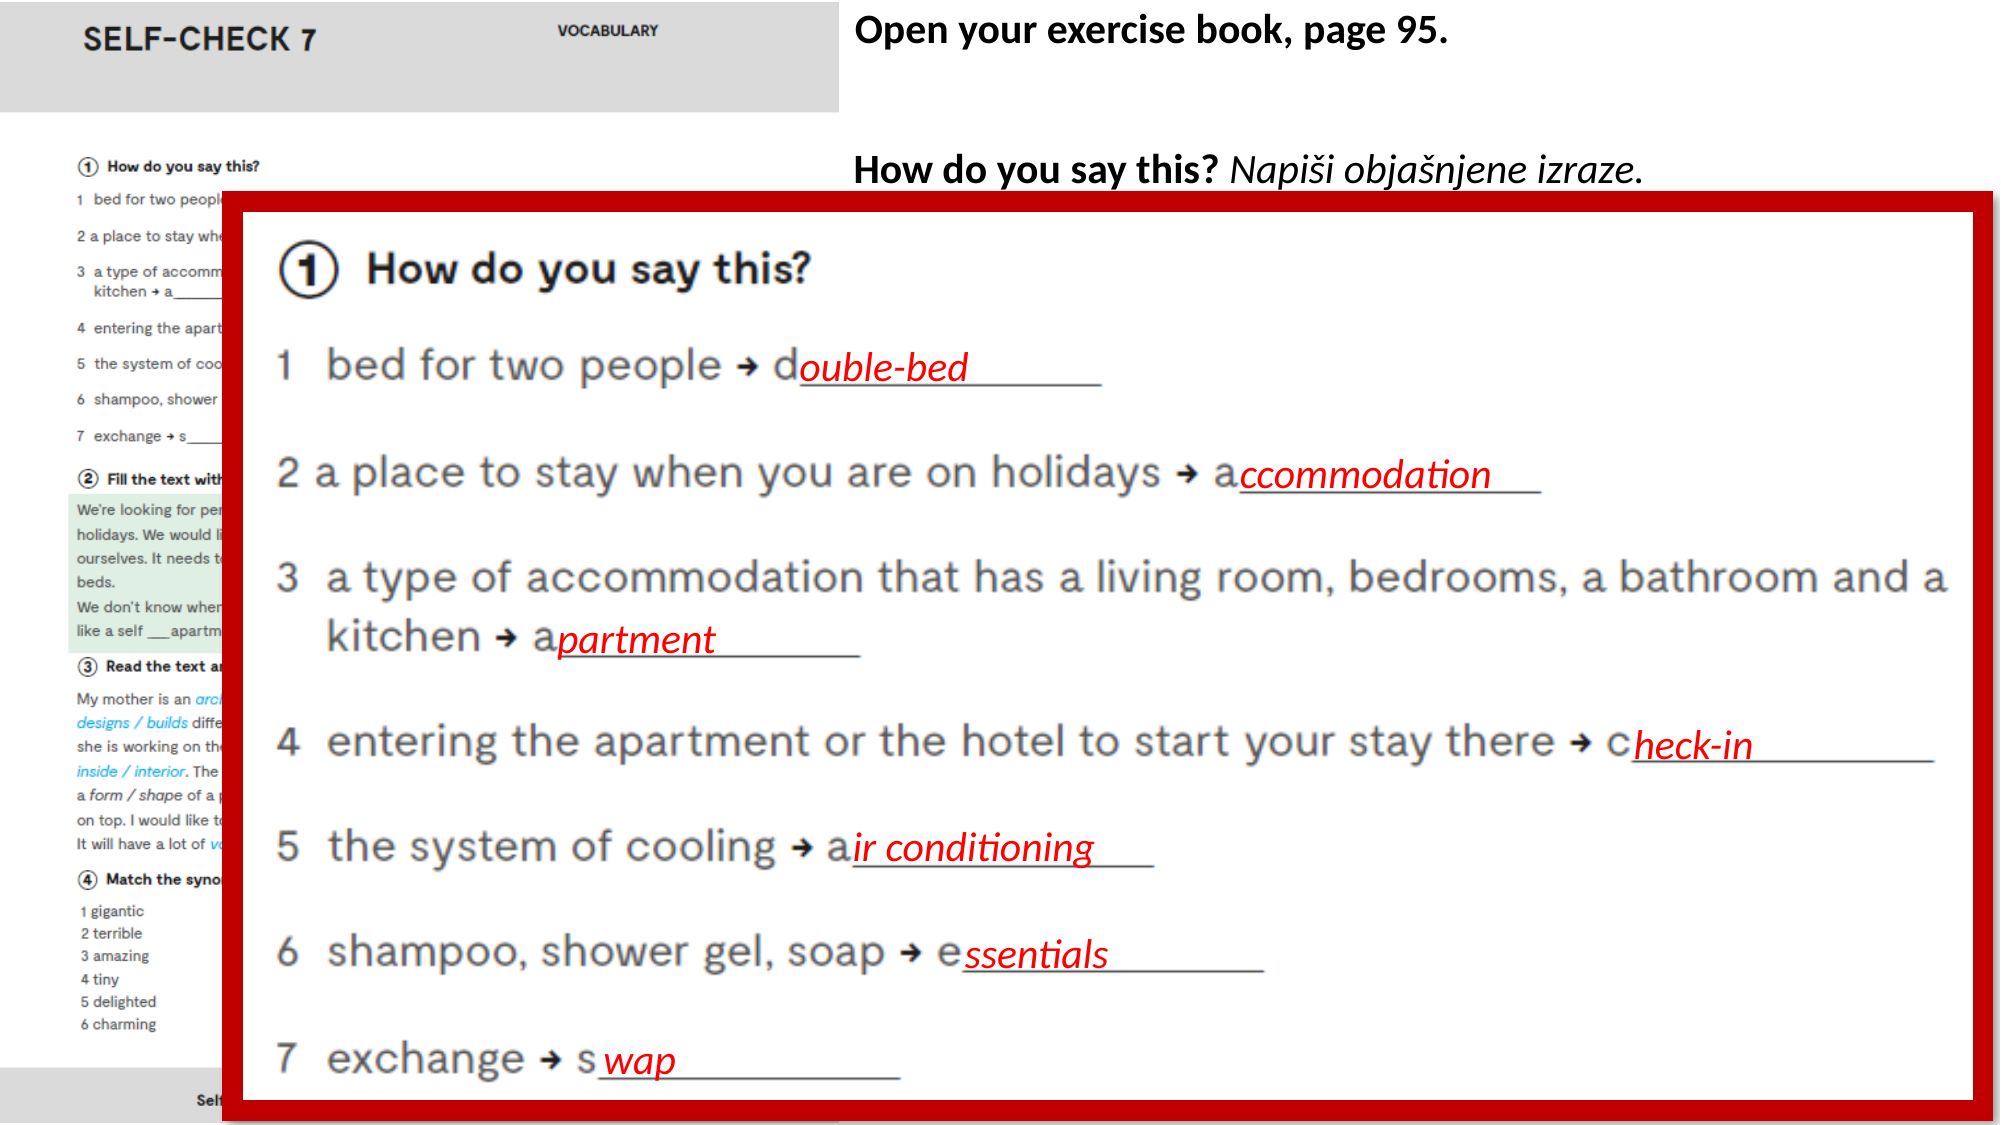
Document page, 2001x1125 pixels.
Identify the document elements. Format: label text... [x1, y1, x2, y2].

picture [0, 2, 1973, 1123]
list Open your exercise book, page 95. [839, 0, 1880, 66]
text_box How do you say this? Napiši objašnjene izraze. [839, 140, 2000, 192]
